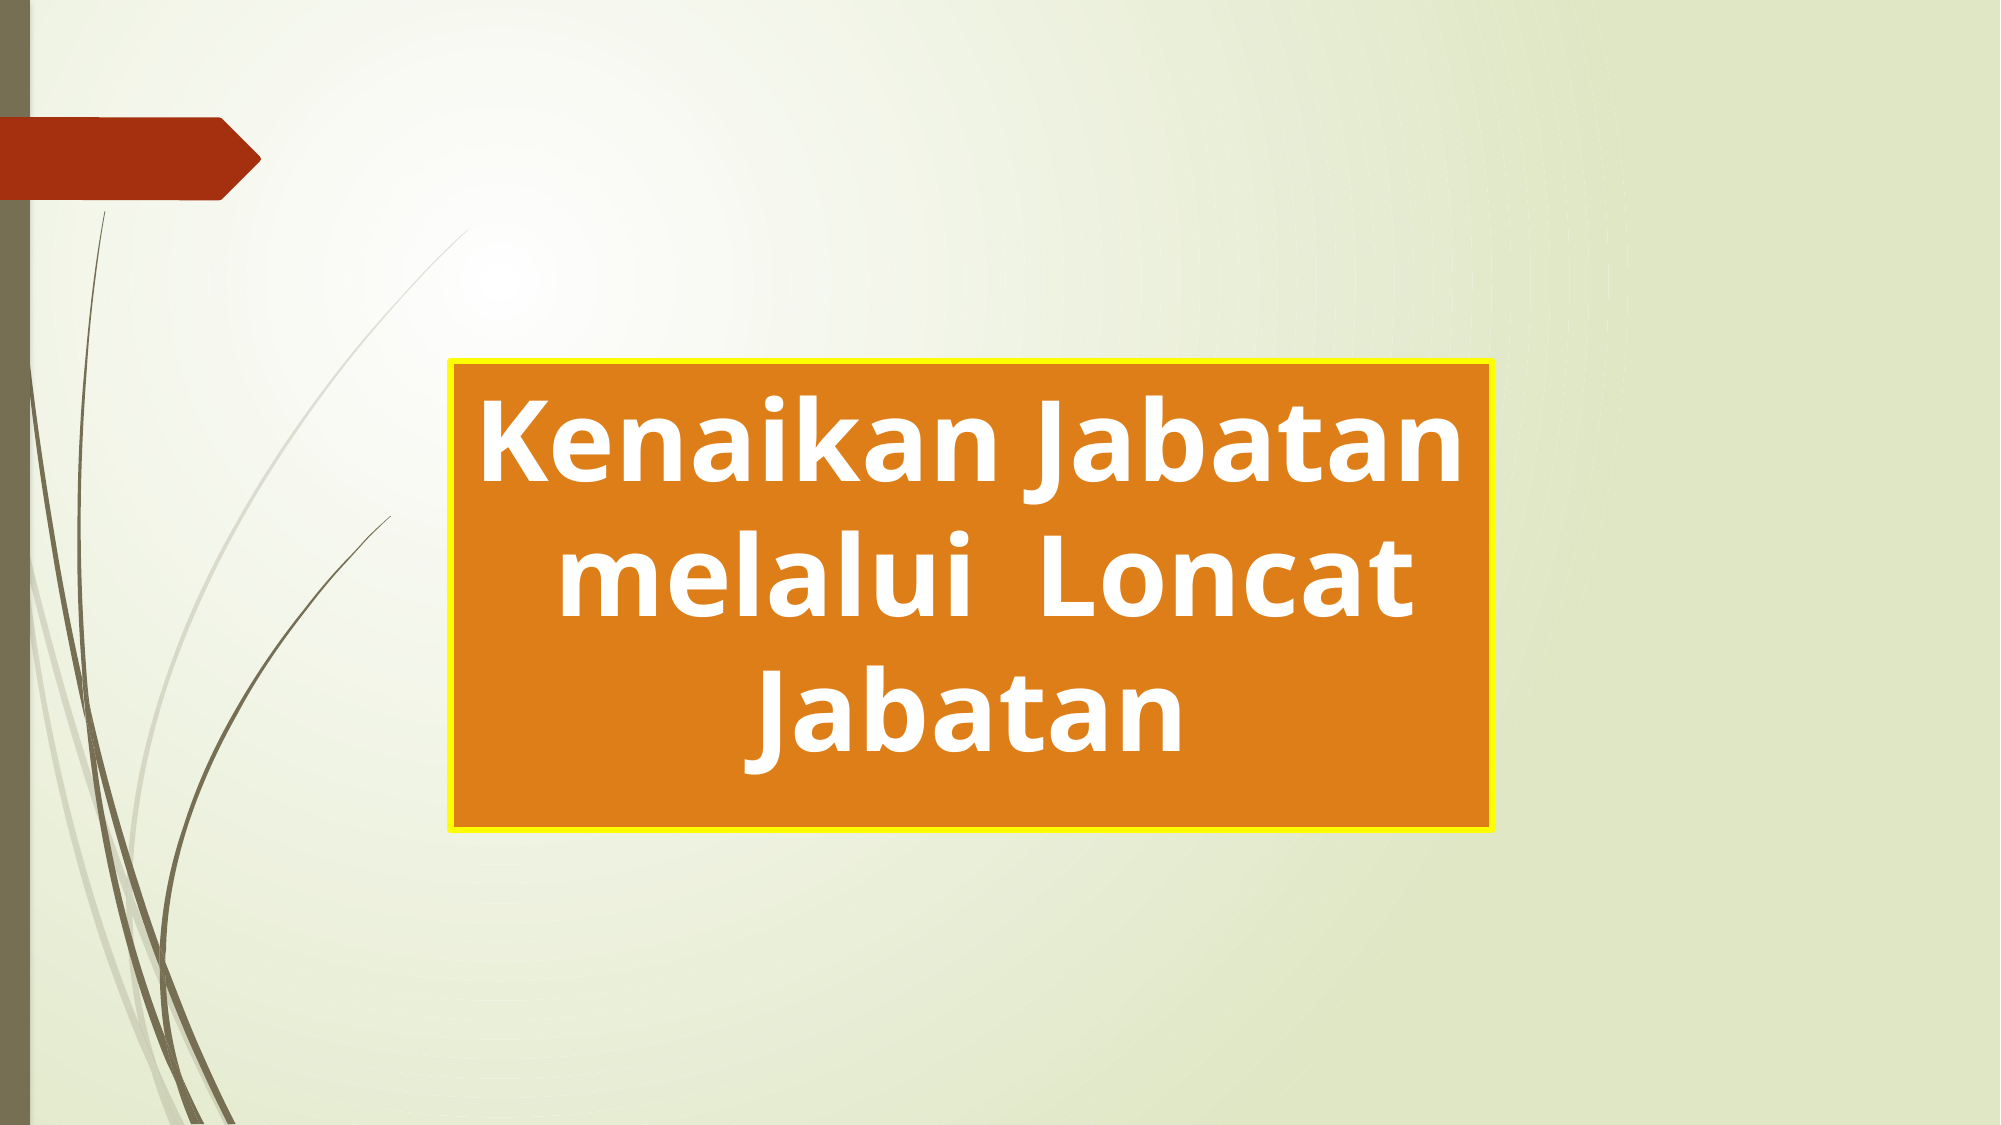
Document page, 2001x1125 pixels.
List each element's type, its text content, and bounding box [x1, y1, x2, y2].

title Kenaikan Jabatan melalui Loncat Jabatan [449, 360, 1493, 831]
